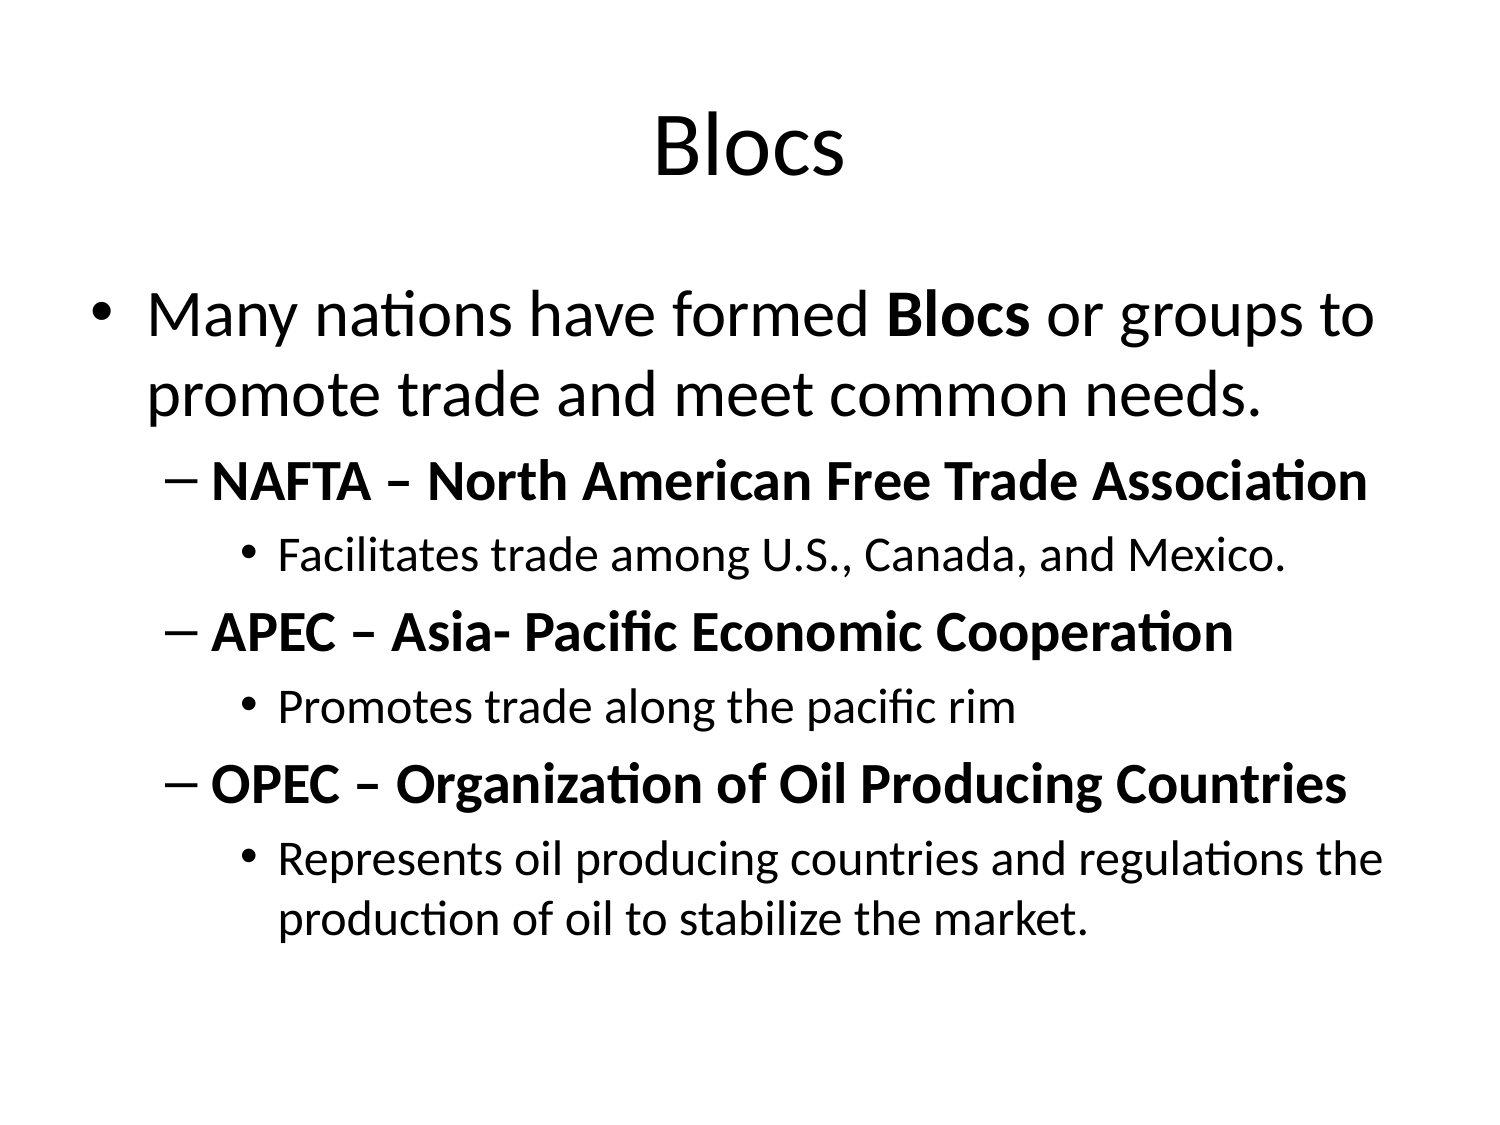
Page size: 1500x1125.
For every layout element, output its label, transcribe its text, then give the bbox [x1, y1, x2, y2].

list Many nations have formed Blocs or groups to promote trade and meet common needs. NAFTA – North American Free Trade Association Facilitates trade among U.S., Canada, and Mexico. APEC – Asia- Pacific Economic Cooperation Promotes trade along the pacific rim OPEC – Organization of Oil Producing Countries Represents oil producing countries and regulations the production of oil to stabilize the market. [75, 262, 1425, 1005]
title Blocs [75, 45, 1425, 233]
